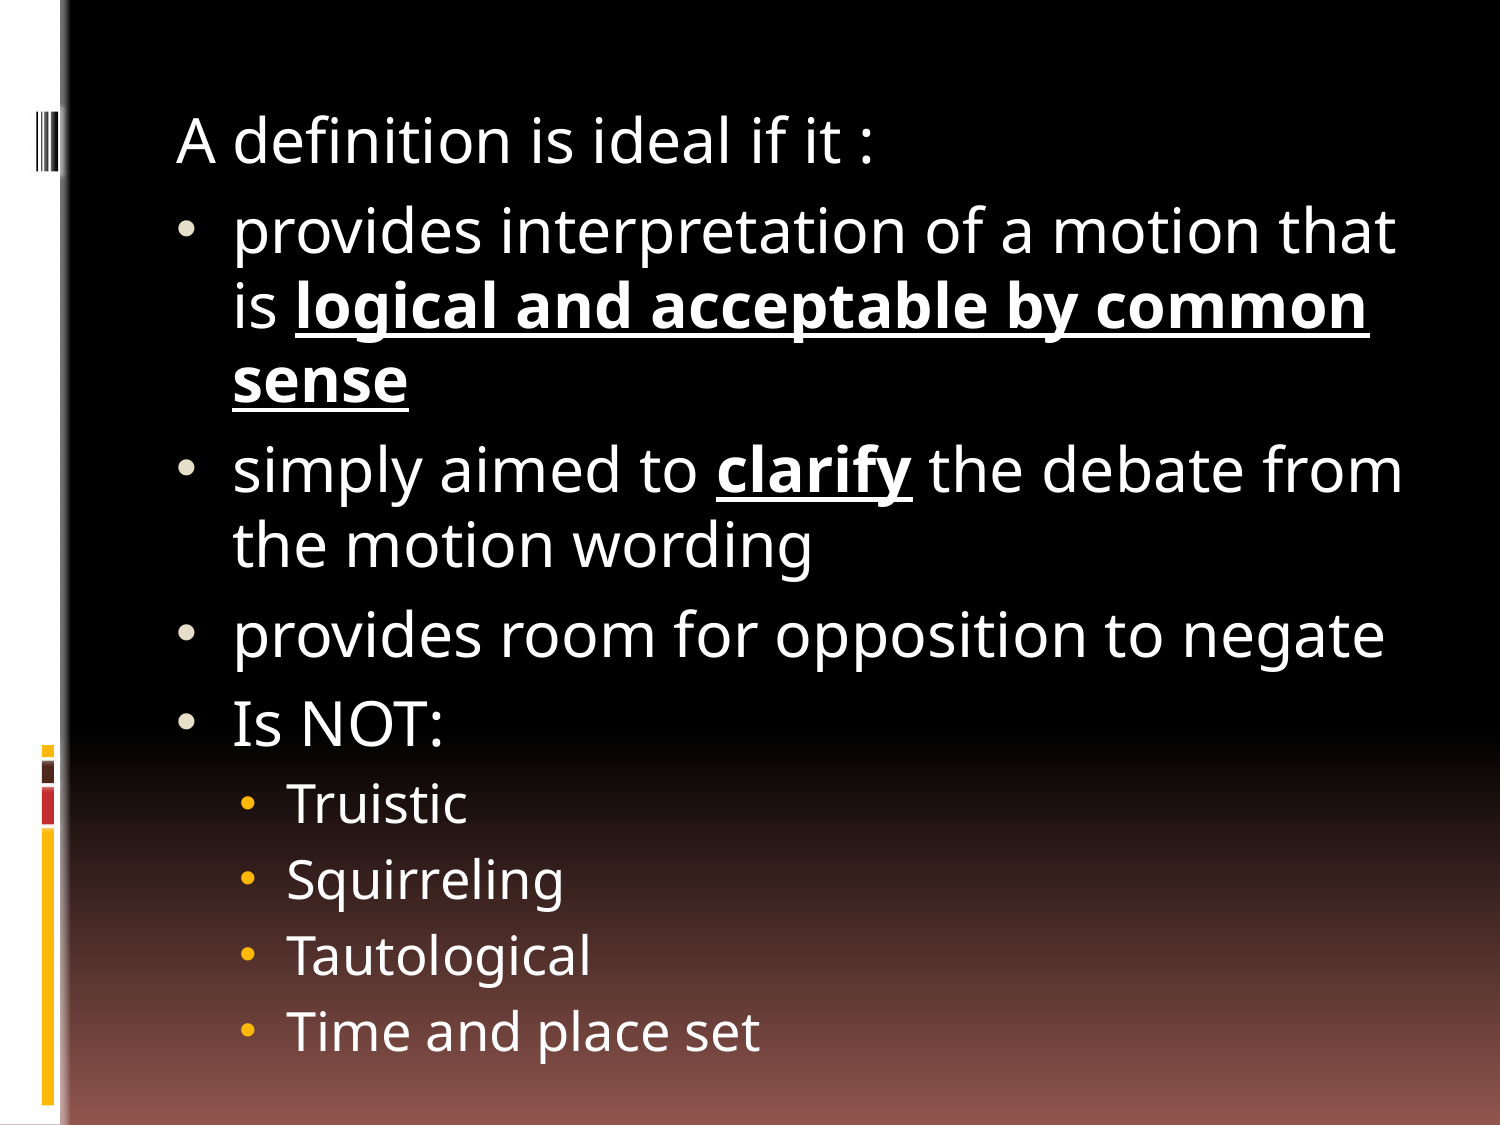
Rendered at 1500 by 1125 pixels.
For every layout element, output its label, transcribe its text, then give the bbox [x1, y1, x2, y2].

list A definition is ideal if it : provides interpretation of a motion that is logical and acceptable by common sense simply aimed to clarify the debate from the motion wording provides room for opposition to negate Is NOT: Truistic Squirreling Tautological Time and place set [150, 93, 1425, 1043]
